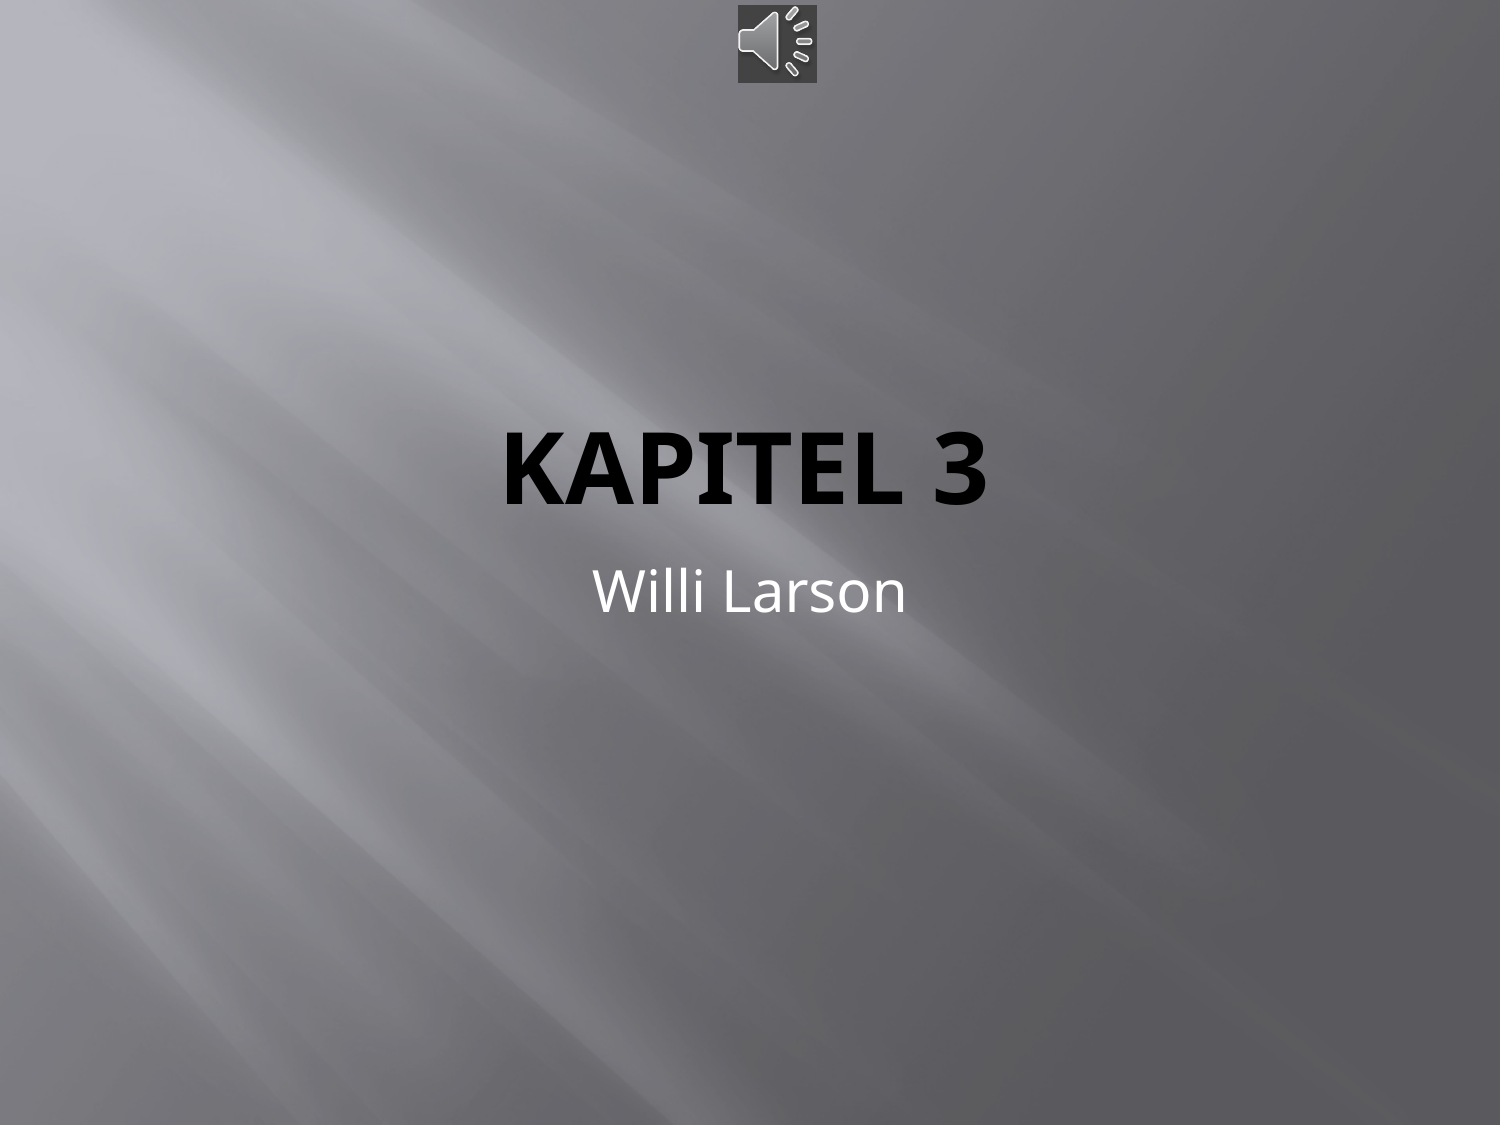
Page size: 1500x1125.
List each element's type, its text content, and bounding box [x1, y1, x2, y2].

picture [737, 3, 818, 84]
title Kapitel 3 [69, 224, 1420, 525]
subtitle Willi Larson [225, 546, 1275, 834]
